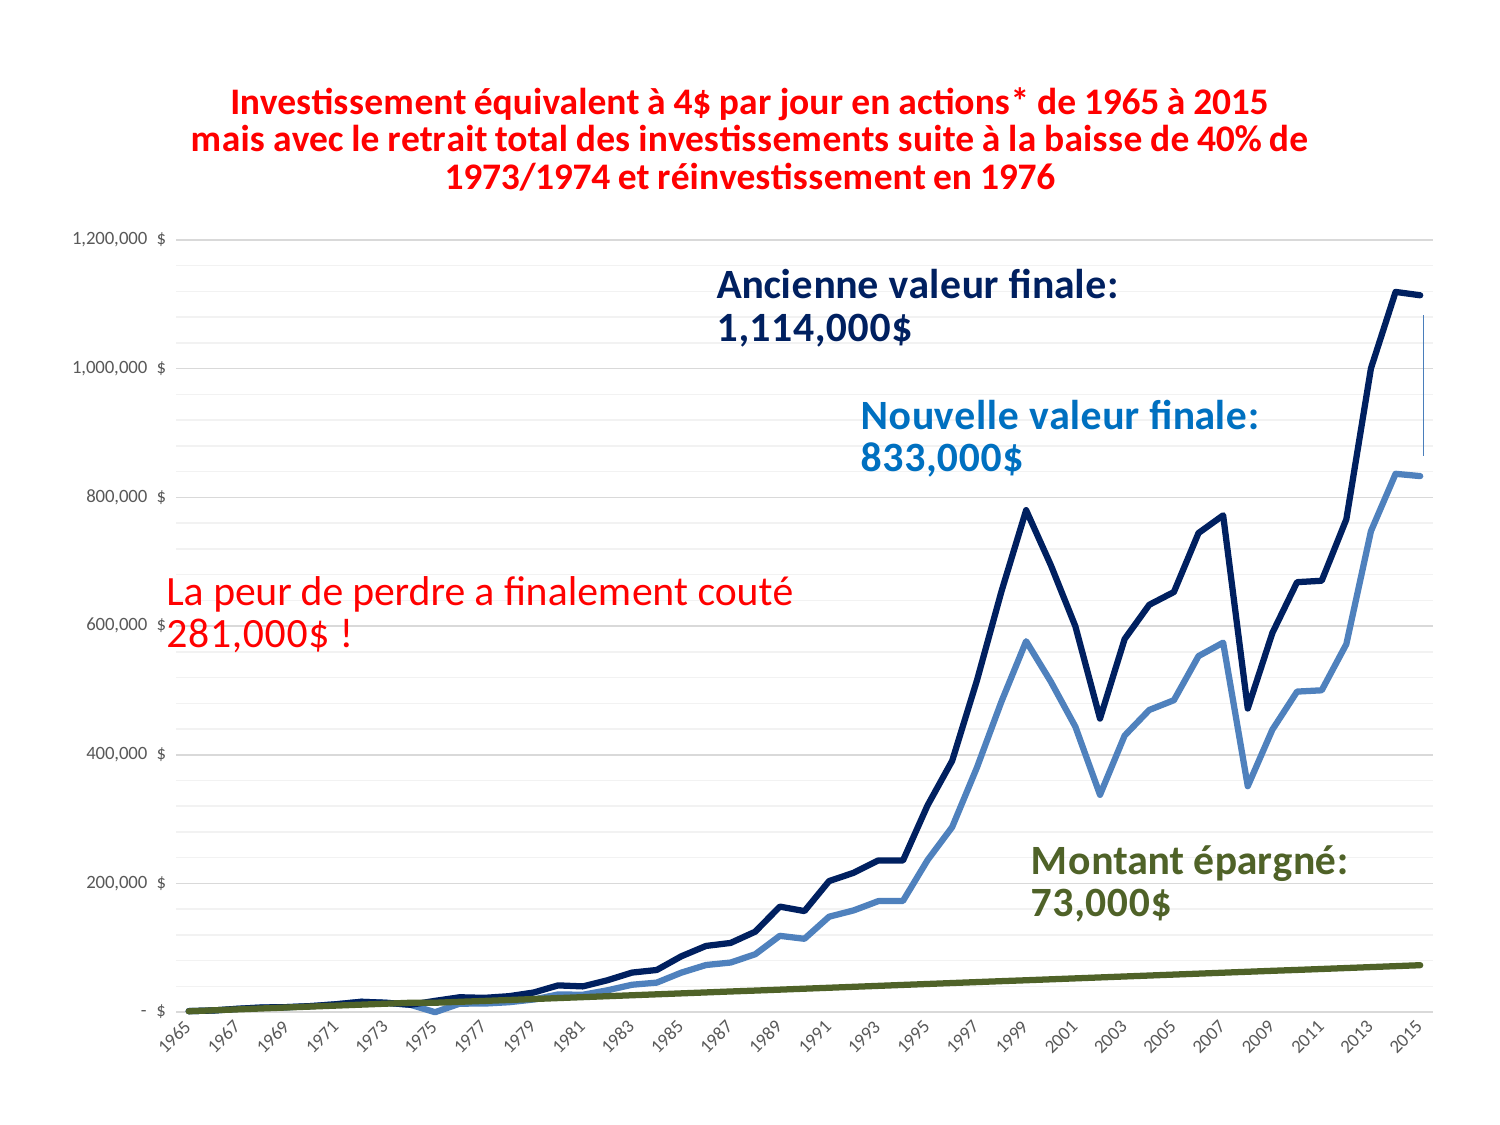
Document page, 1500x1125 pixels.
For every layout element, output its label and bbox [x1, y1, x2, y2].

chart [38, 46, 1462, 1079]
